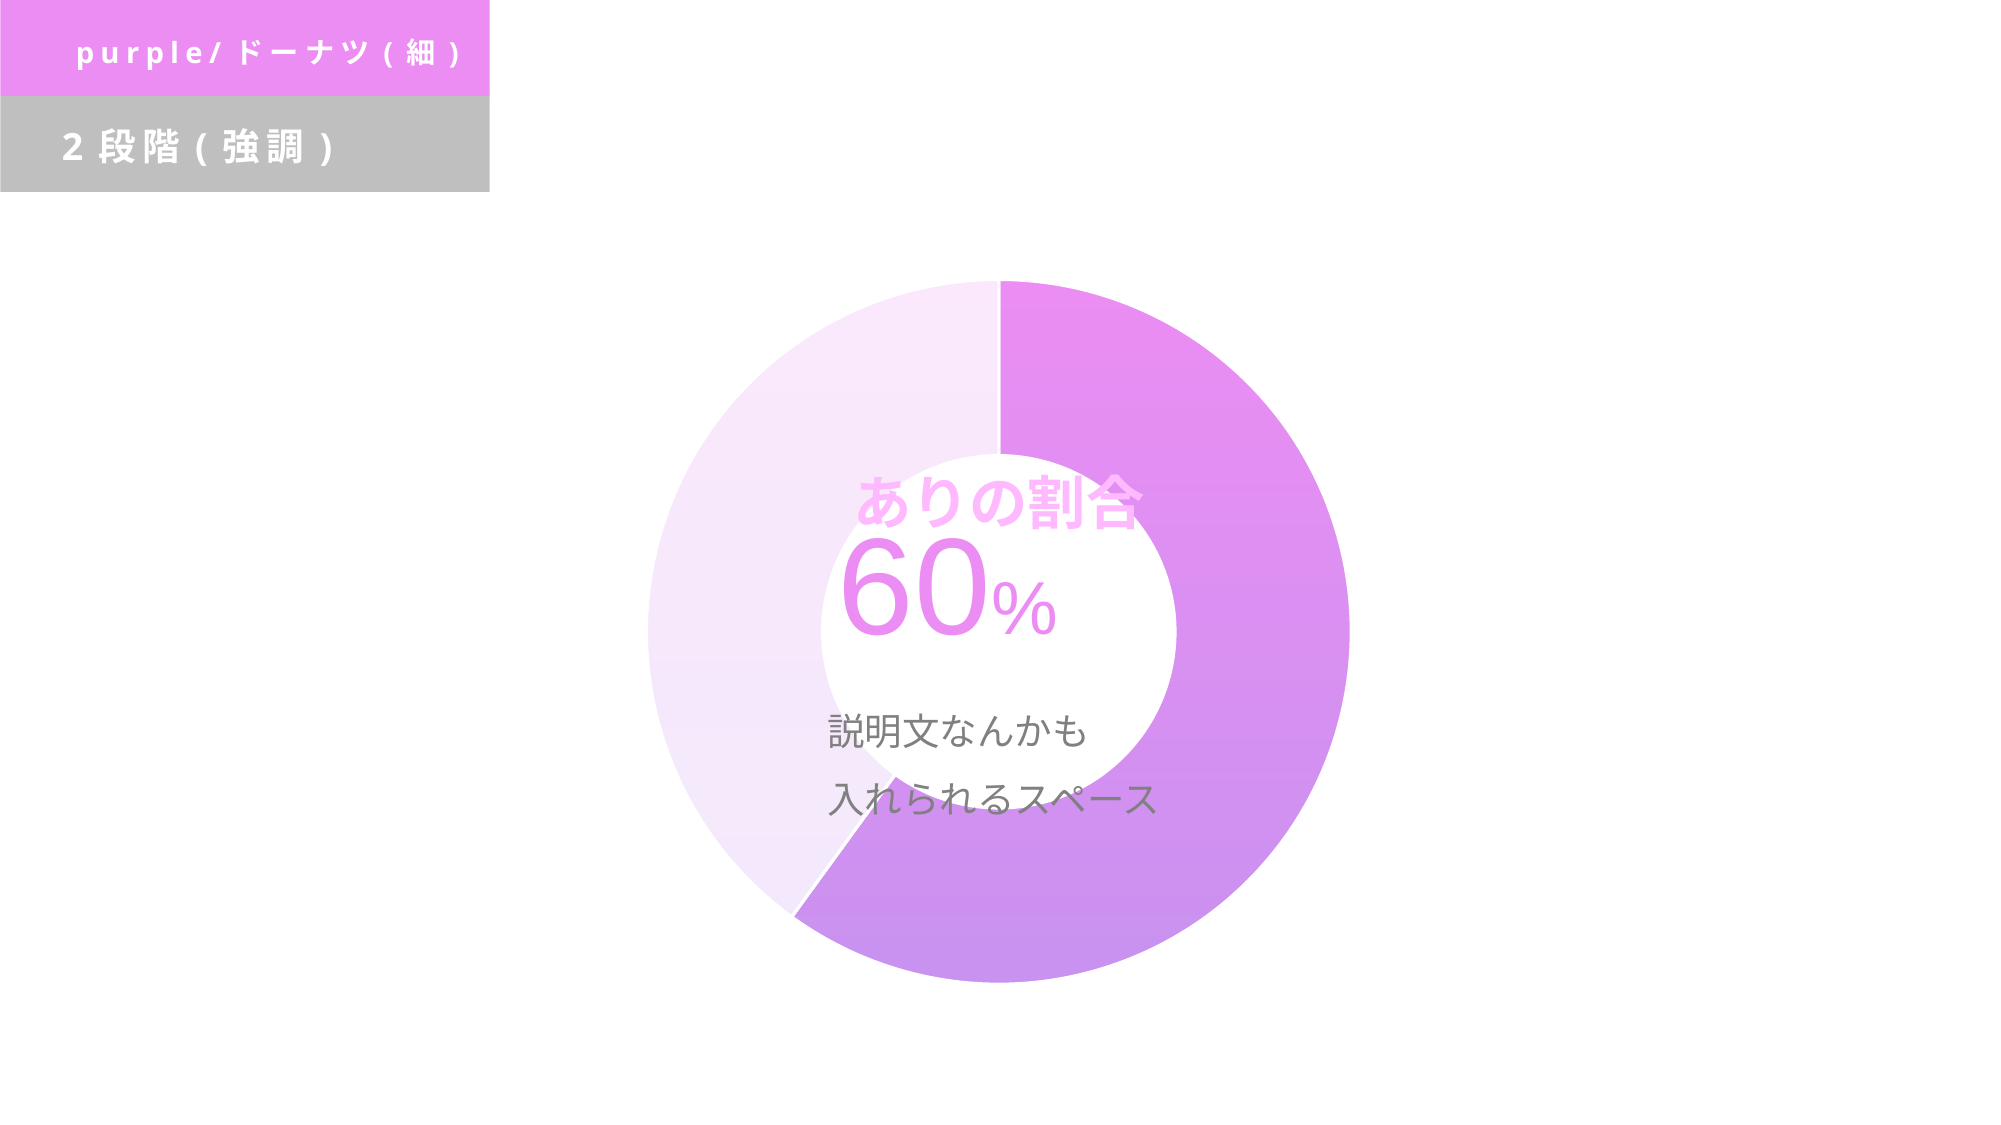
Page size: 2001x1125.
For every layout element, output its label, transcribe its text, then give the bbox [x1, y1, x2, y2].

text_box 2段階(強調) [47, 115, 347, 176]
text_box [0, 95, 491, 193]
text_box [0, 0, 491, 95]
chart [333, 175, 1667, 1065]
text_box purple/ドーナツ(細) [61, 26, 474, 77]
